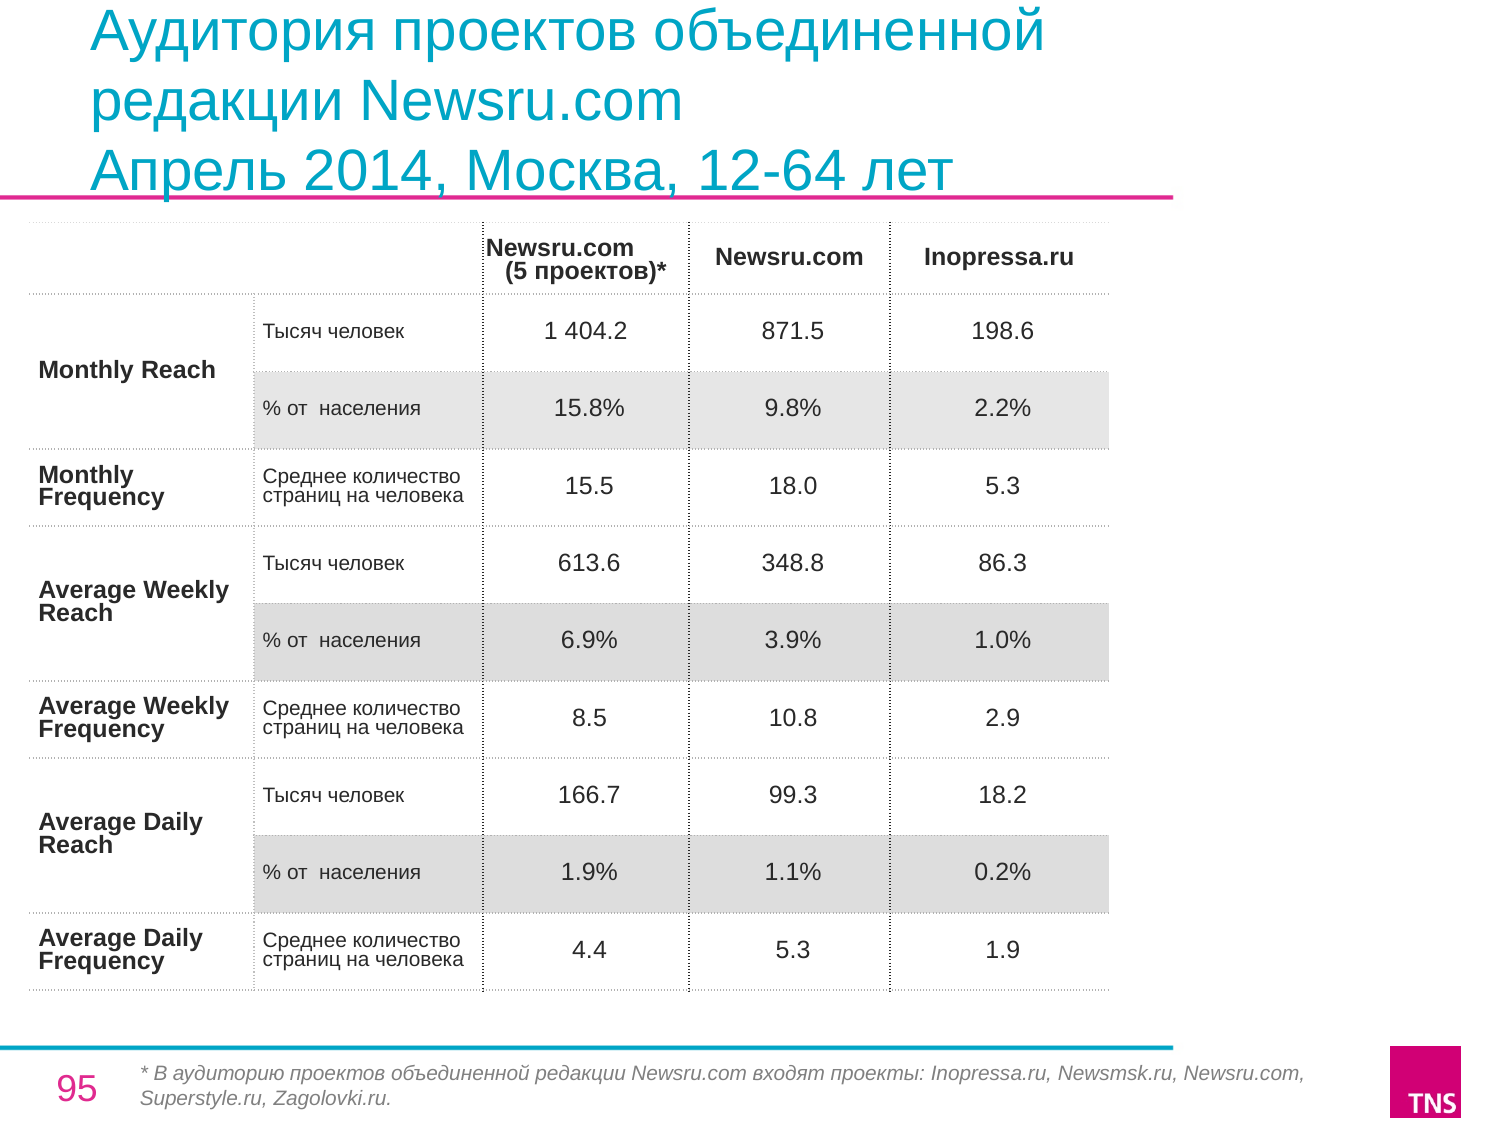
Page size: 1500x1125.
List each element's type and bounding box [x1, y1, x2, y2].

table_cell [29, 294, 1109, 990]
table_header [29, 223, 1109, 294]
picture [0, 0, 1500, 1125]
title [74, 8, 1476, 187]
slide_number [40, 1055, 392, 1125]
text_box [125, 1052, 1388, 1117]
